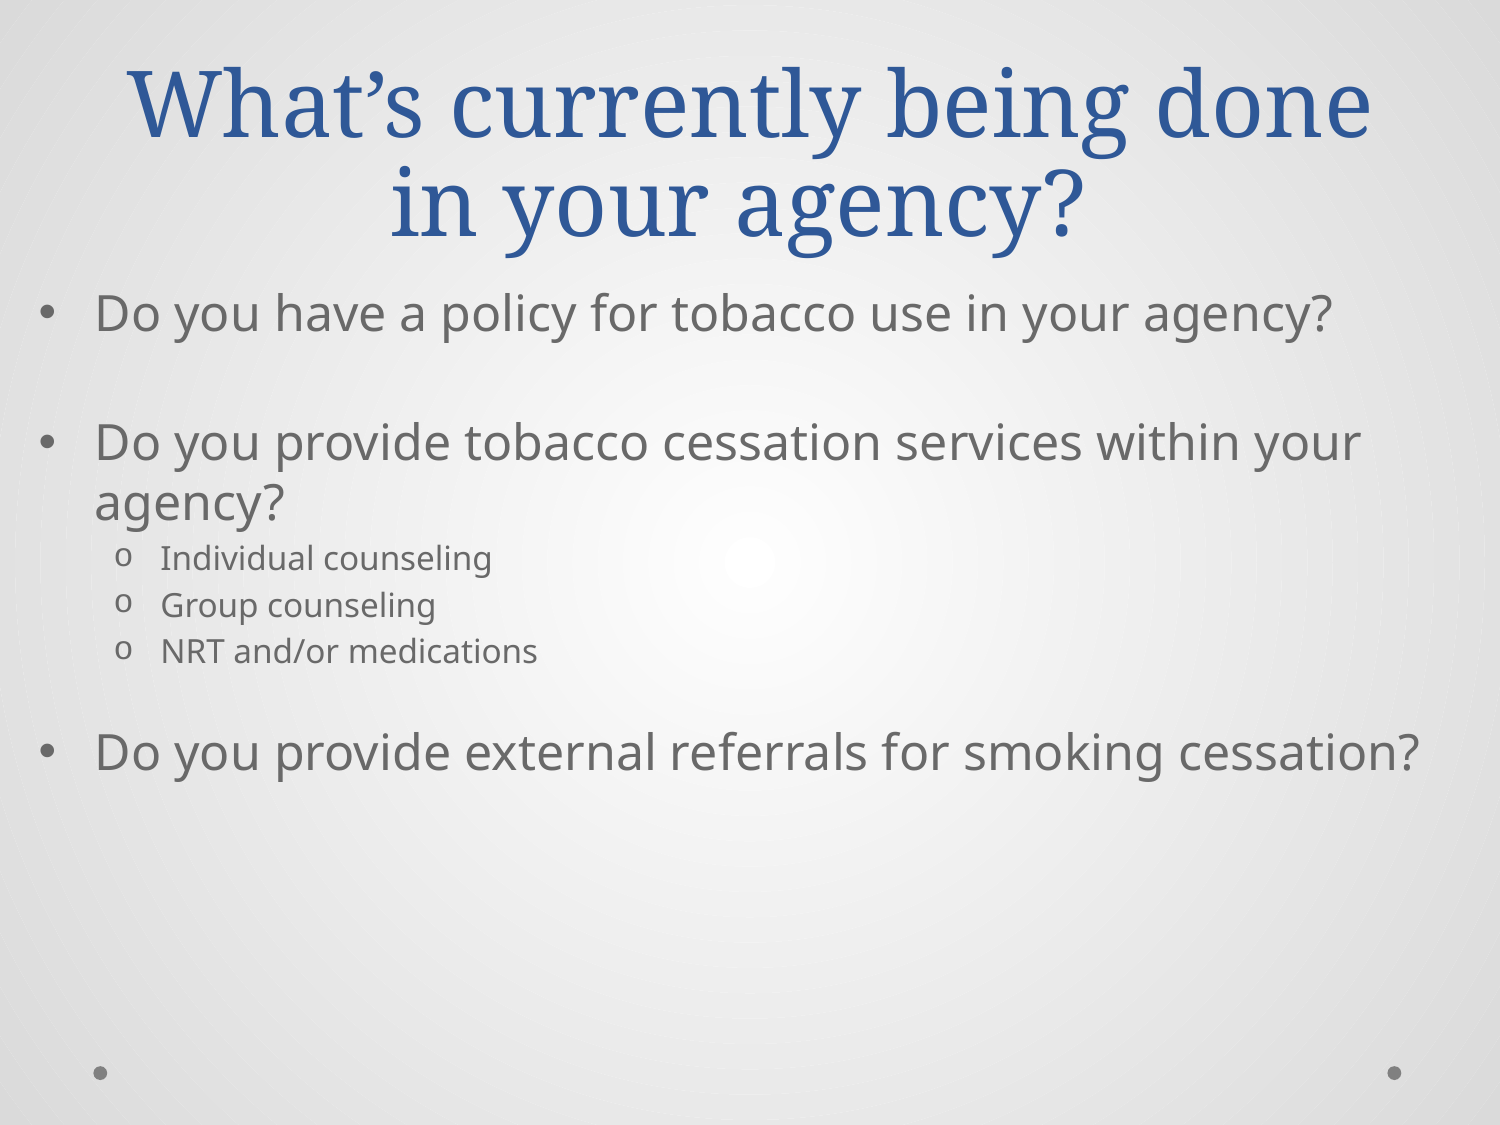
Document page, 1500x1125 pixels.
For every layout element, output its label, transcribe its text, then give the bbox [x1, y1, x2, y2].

title What’s currently being done in your agency? [75, 0, 1425, 263]
list Do you have a policy for tobacco use in your agency? Do you provide tobacco cessation services within your agency? Individual counseling Group counseling NRT and/or medications Do you provide external referrals for smoking cessation? [23, 273, 1471, 1099]
